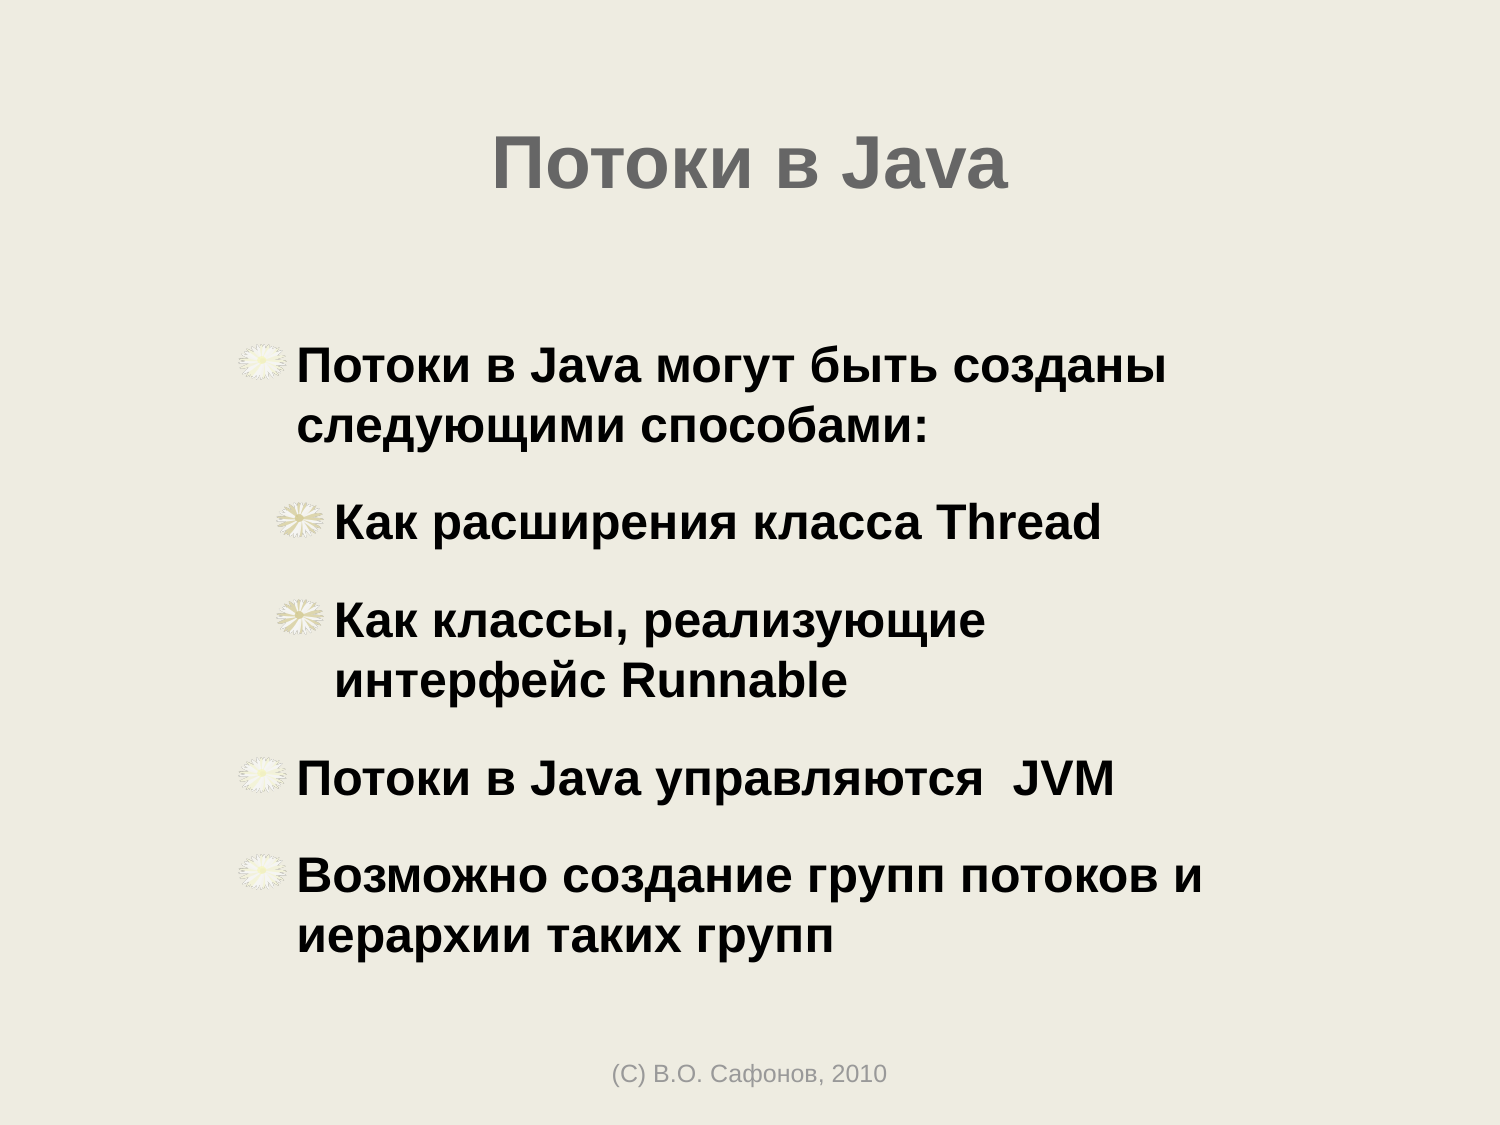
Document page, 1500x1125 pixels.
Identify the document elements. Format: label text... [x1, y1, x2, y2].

picture [276, 502, 324, 538]
footer (C) В.О. Сафонов, 2010 [512, 1042, 988, 1103]
list Потоки в Java могут быть созданы следующими способами: Как расширения класса Thread Как классы, реализующие интерфейс Runnable Потоки в Java управляются JVM Возможно создание групп потоков и иерархии таких групп [223, 324, 1276, 1005]
picture [238, 344, 287, 380]
picture [276, 599, 324, 635]
title Потоки в Java [74, 49, 1426, 268]
picture [238, 854, 287, 890]
picture [238, 757, 287, 793]
